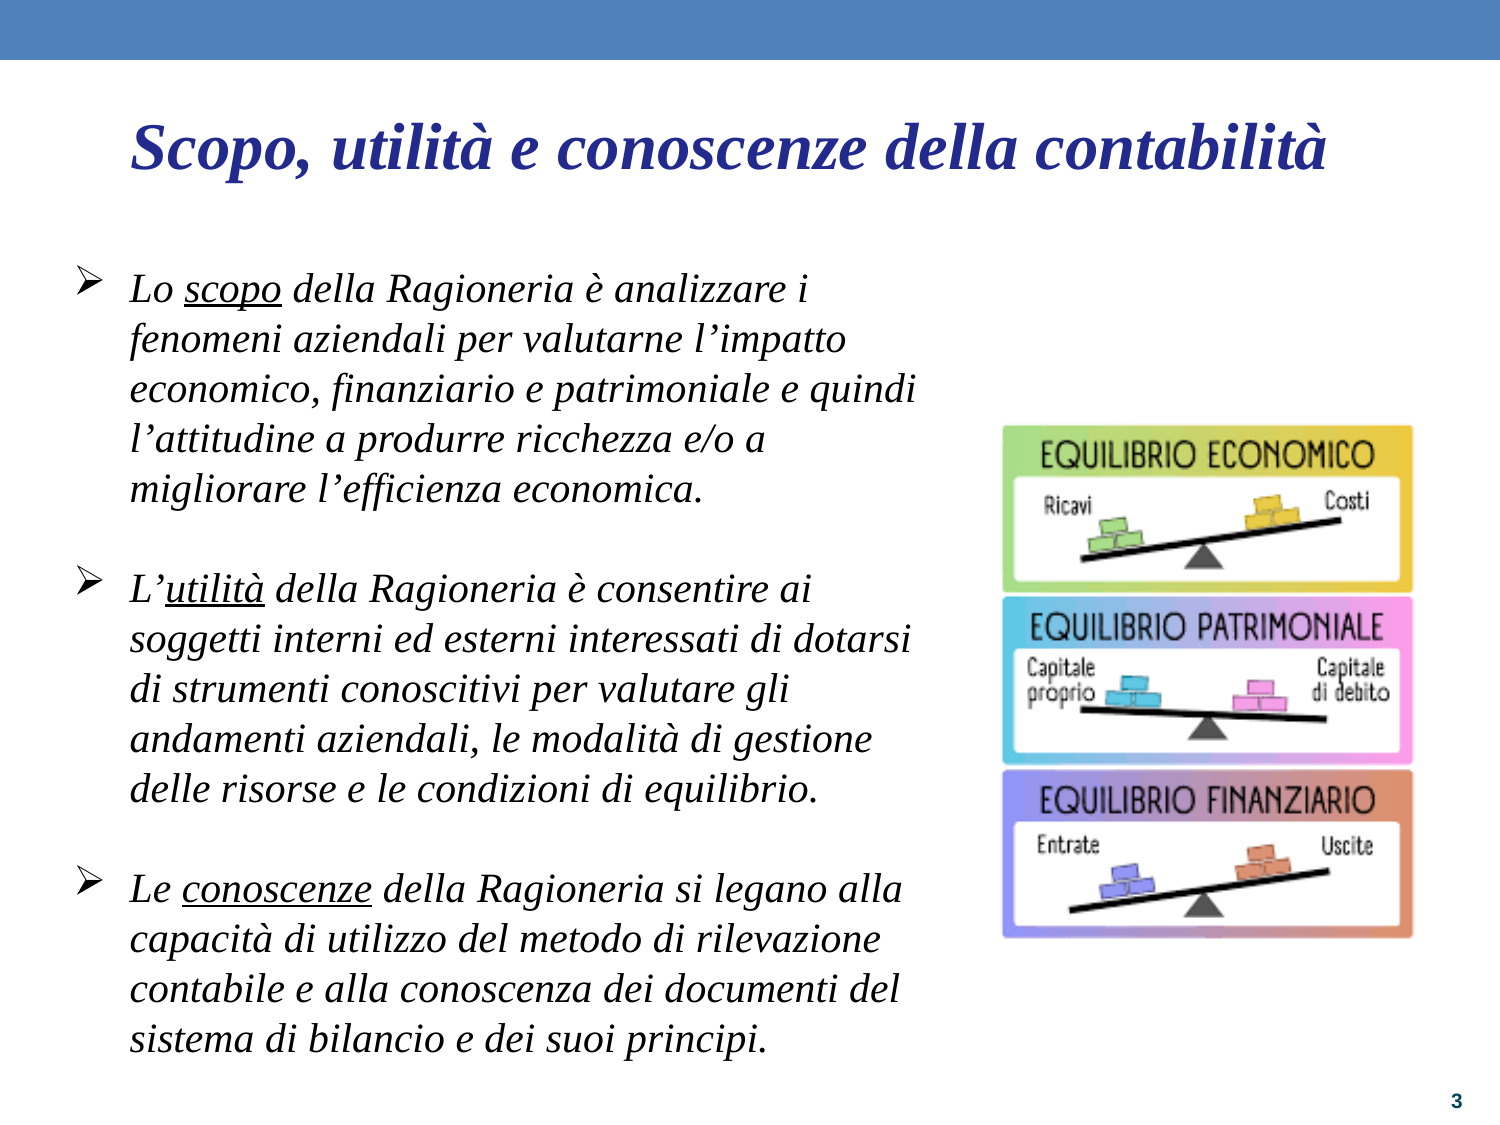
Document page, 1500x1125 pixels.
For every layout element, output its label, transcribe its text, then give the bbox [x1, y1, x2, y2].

text_box Lo scopo della Ragioneria è analizzare i fenomeni aziendali per valutarne l’impatto economico, finanziario e patrimoniale e quindi l’attitudine a produrre ricchezza e/o a migliorare l’efficienza economica. L’utilità della Ragioneria è consentire ai soggetti interni ed esterni interessati di dotarsi di strumenti conoscitivi per valutare gli andamenti aziendali, le modalità di gestione delle risorse e le condizioni di equilibrio. Le conoscenze della Ragioneria si legano alla capacità di utilizzo del metodo di rilevazione contabile e alla conoscenza dei documenti del sistema di bilancio e dei suoi principi. [58, 152, 938, 1125]
text_box Scopo, utilità e conoscenze della contabilità [19, 30, 1442, 255]
slide_number 3 [1337, 1053, 1463, 1114]
picture [997, 422, 1419, 944]
